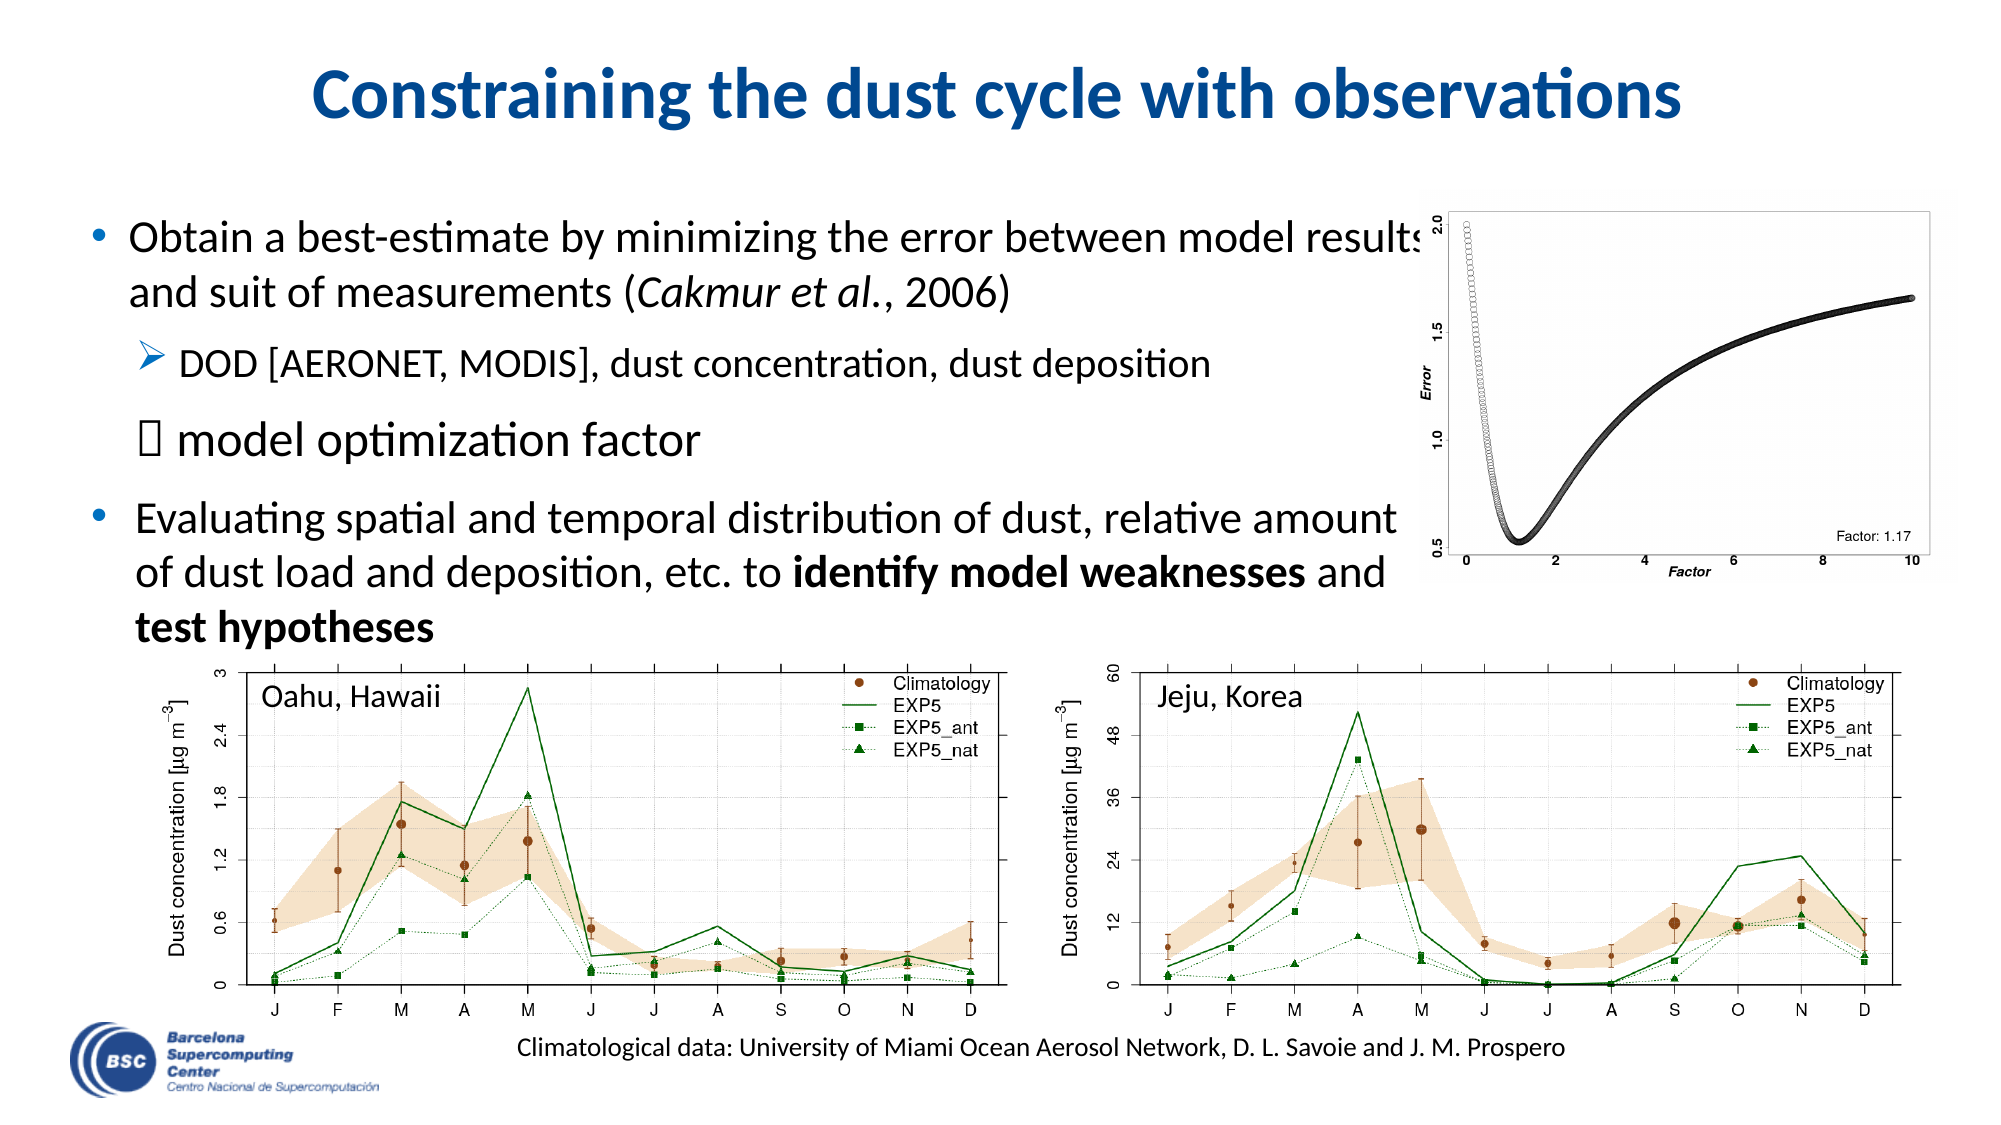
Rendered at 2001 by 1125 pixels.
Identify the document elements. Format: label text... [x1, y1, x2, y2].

picture [70, 662, 1016, 1098]
title Constraining the dust cycle with observations [76, 26, 1920, 164]
picture [1419, 189, 1958, 583]
picture [1045, 656, 1907, 1023]
text_box Climatological data: University of Miami Ocean Aerosol Network, D. L. Savoie and J. M. Prospero [433, 1022, 1650, 1070]
list Obtain a best-estimate by minimizing the error between model results and suit of measurements (Cakmur et al., 2006) DOD [AERONET, MODIS], dust concentration, dust deposition  model optimization factor Evaluating spatial and temporal distribution of dust, relative amount of dust load and deposition, etc. to identify model weaknesses and test hypotheses [76, 199, 1447, 1005]
